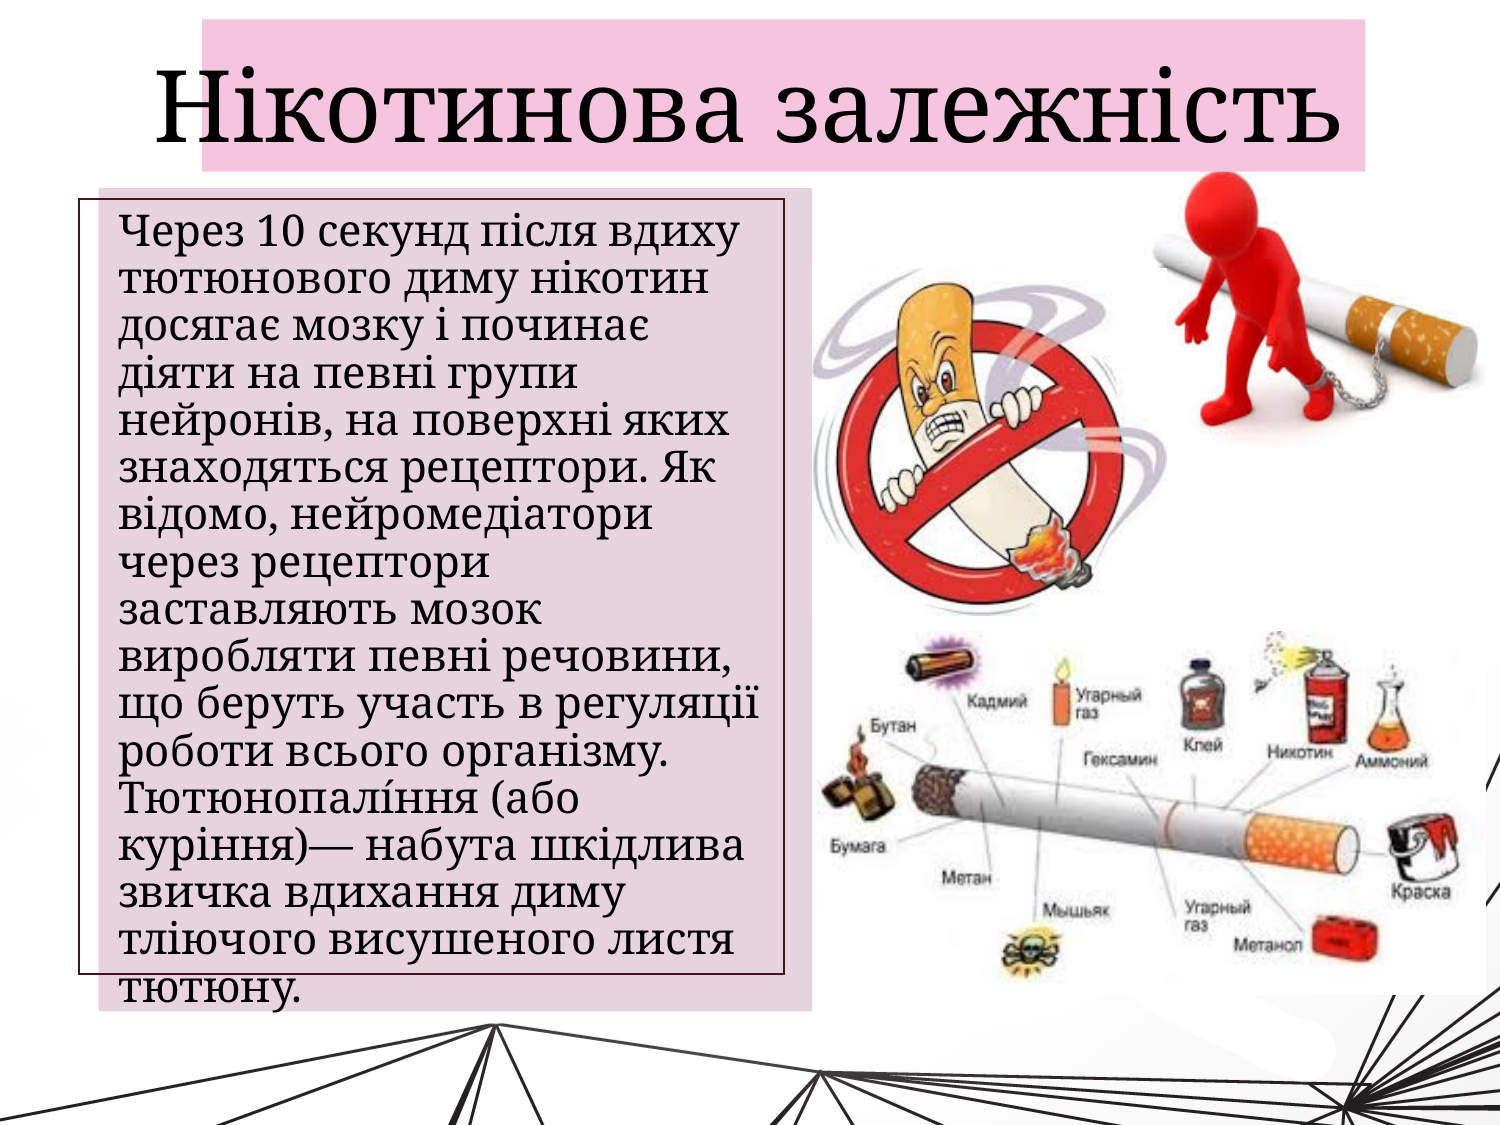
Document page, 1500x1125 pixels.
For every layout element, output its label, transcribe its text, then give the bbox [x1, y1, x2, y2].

text_box [98, 187, 813, 1012]
text_box [78, 198, 785, 975]
picture [0, 0, 1500, 1125]
title Нікотинова залежність [103, 0, 1397, 220]
